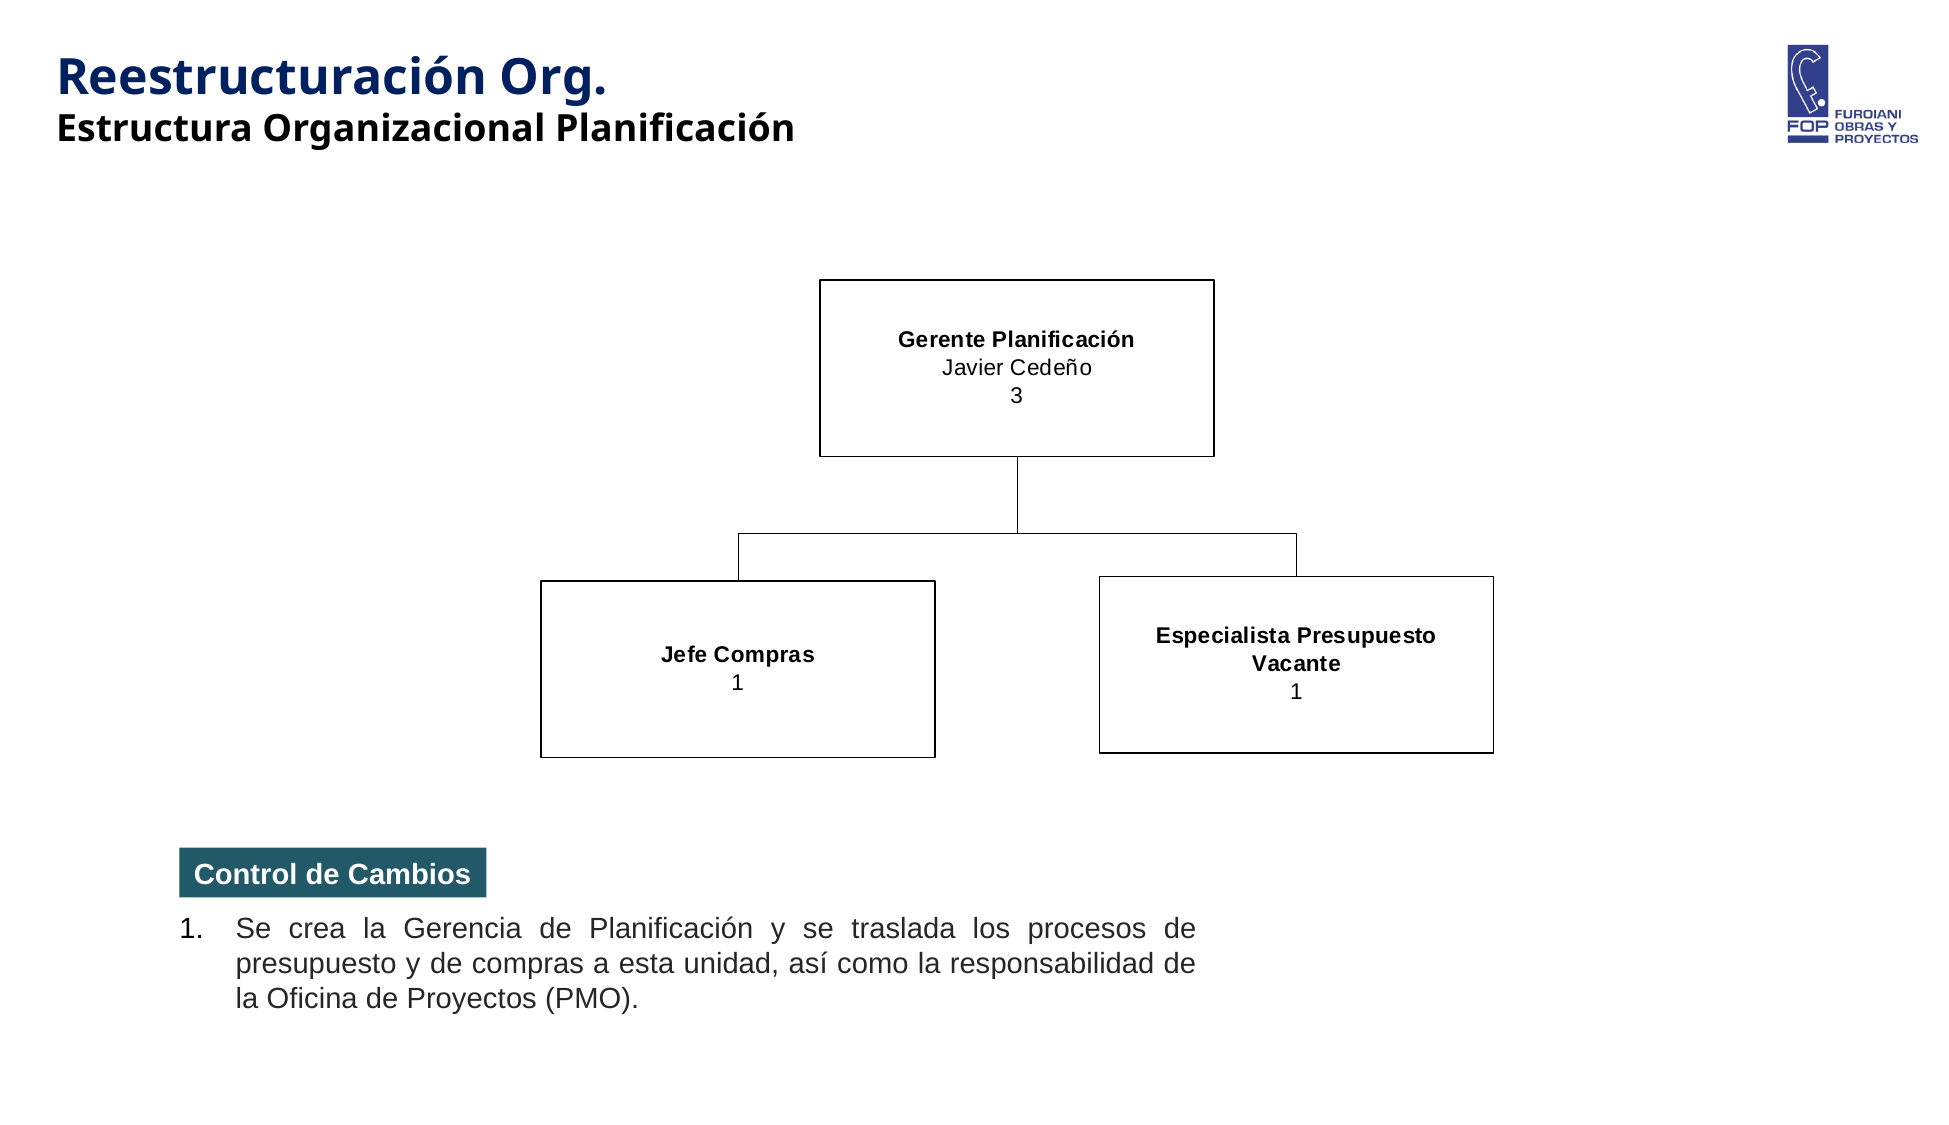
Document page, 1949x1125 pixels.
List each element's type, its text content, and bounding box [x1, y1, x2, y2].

text_box Se crea la Gerencia de Planificación y se traslada los procesos de presupuesto y de compras a esta unidad, así como la responsabilidad de la Oficina de Proyectos (PMO). [164, 902, 1213, 1023]
text_box Reestructuración Org. Estructura Organizacional Planificación [41, 36, 1075, 157]
picture [536, 275, 1496, 759]
picture [1784, 42, 1918, 145]
text_box Control de Cambios [179, 847, 487, 898]
